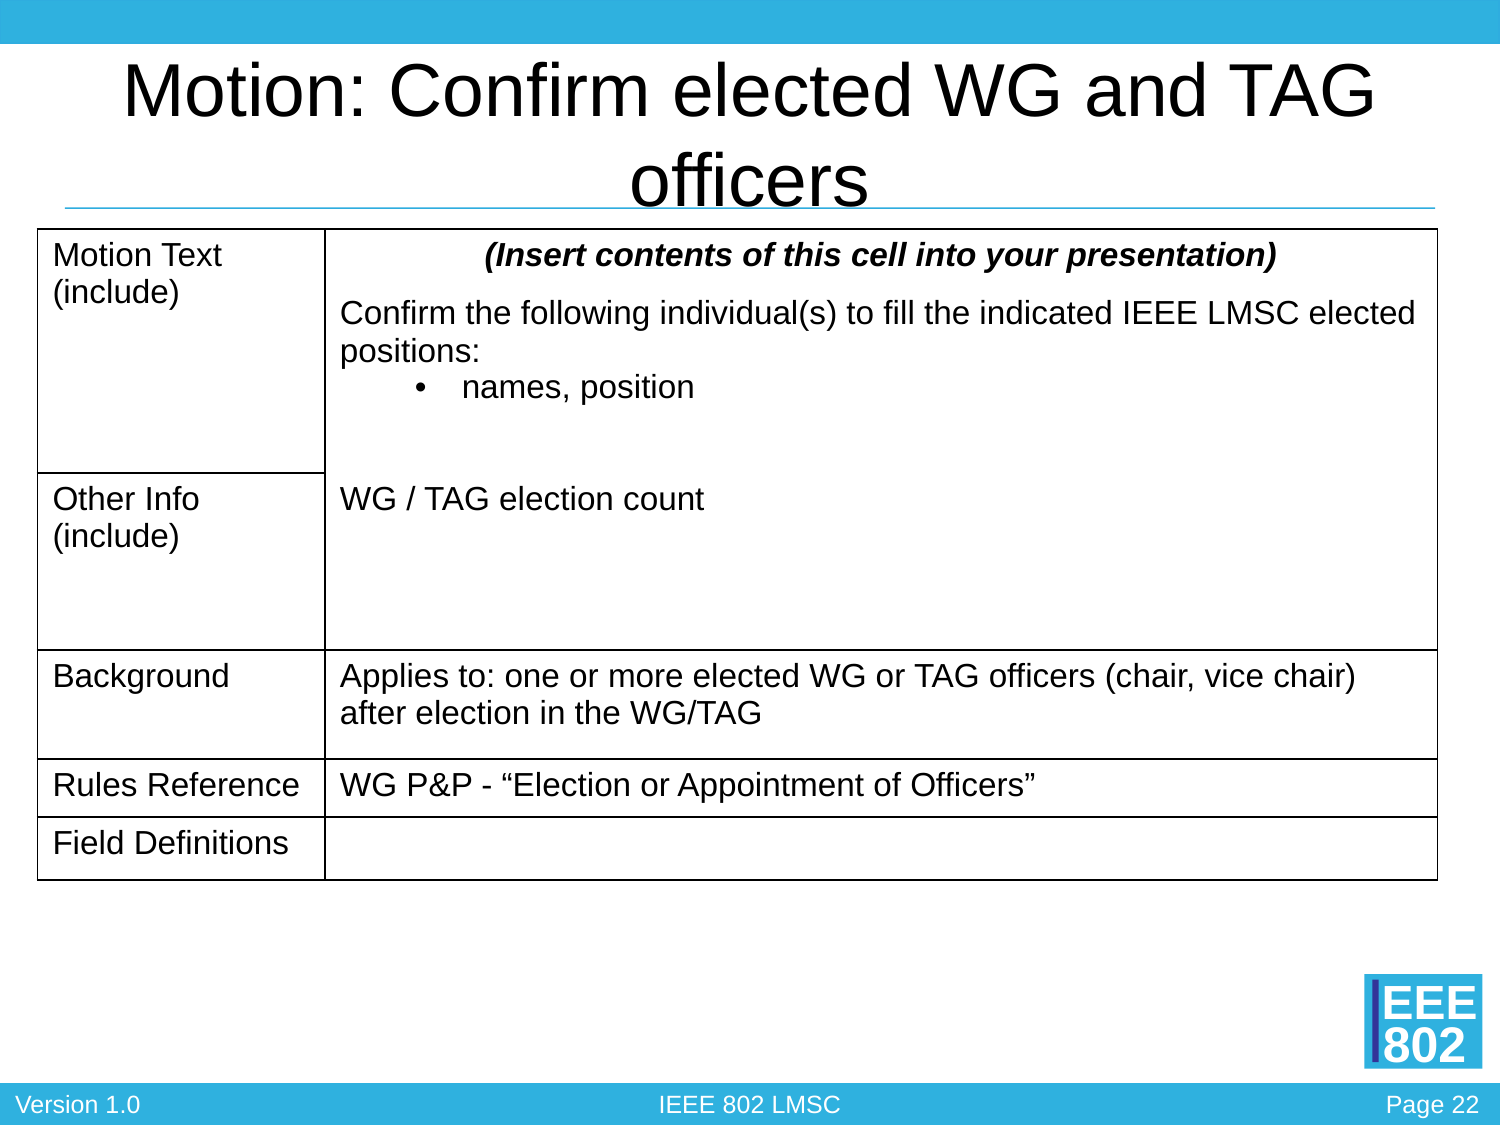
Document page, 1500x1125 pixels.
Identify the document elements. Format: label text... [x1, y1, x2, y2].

table_header (Insert contents of this cell into your presentation) [326, 230, 1437, 287]
table_cell Field Definitions [38, 818, 324, 879]
table_cell Background [38, 651, 324, 758]
table_cell Other Info (include) [38, 474, 324, 649]
title Motion: Confirm elected WG and TAG officers [75, 66, 1425, 197]
table_cell WG P&P - “Election or Appointment of Officers” [326, 760, 1437, 816]
table_cell Rules Reference [38, 760, 324, 816]
table_cell Confirm the following individual(s) to fill the indicated IEEE LMSC elected positions: names, position [326, 287, 1437, 473]
table_cell [326, 818, 1437, 879]
table_cell WG / TAG election count [326, 473, 1437, 649]
table_header Motion Text (include) [38, 230, 324, 472]
table_cell Applies to: one or more elected WG or TAG officers (chair, vice chair) after election in the WG/TAG [326, 651, 1437, 758]
